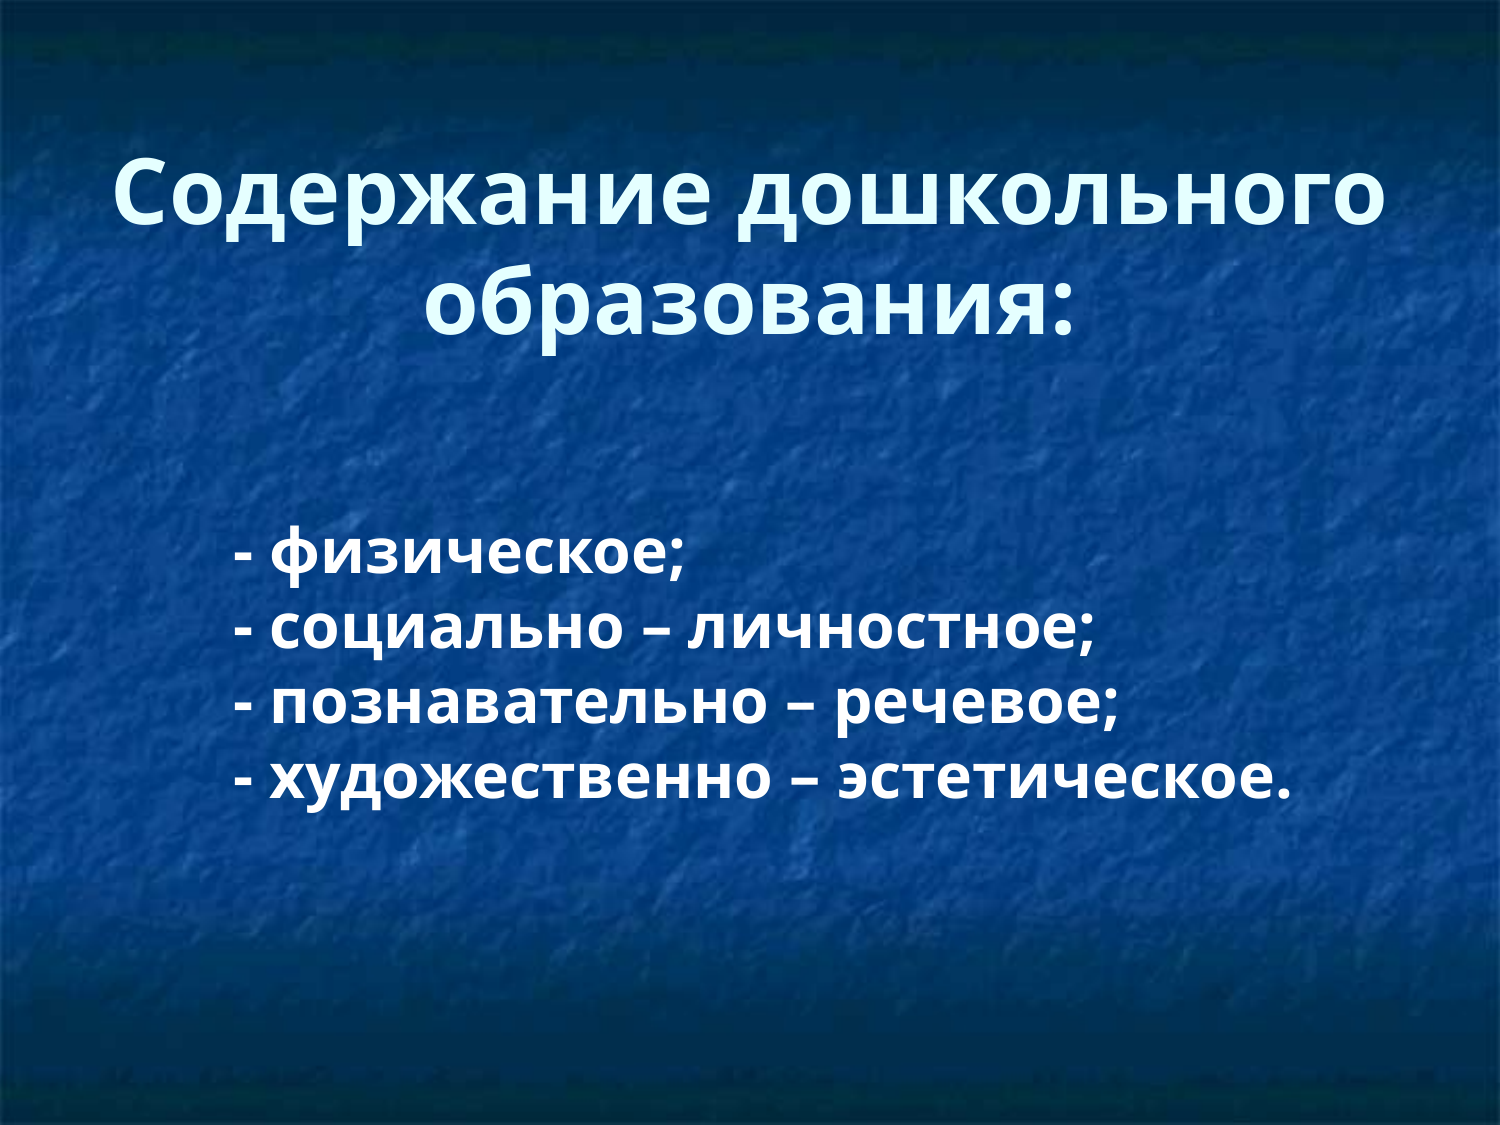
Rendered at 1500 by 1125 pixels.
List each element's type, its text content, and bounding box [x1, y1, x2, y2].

subtitle - физическое; - социально – личностное; - познавательно – речевое; - художественно – эстетическое. [218, 503, 1377, 866]
picture [0, 0, 1500, 1125]
title Содержание дошкольного образования: [64, 125, 1436, 461]
